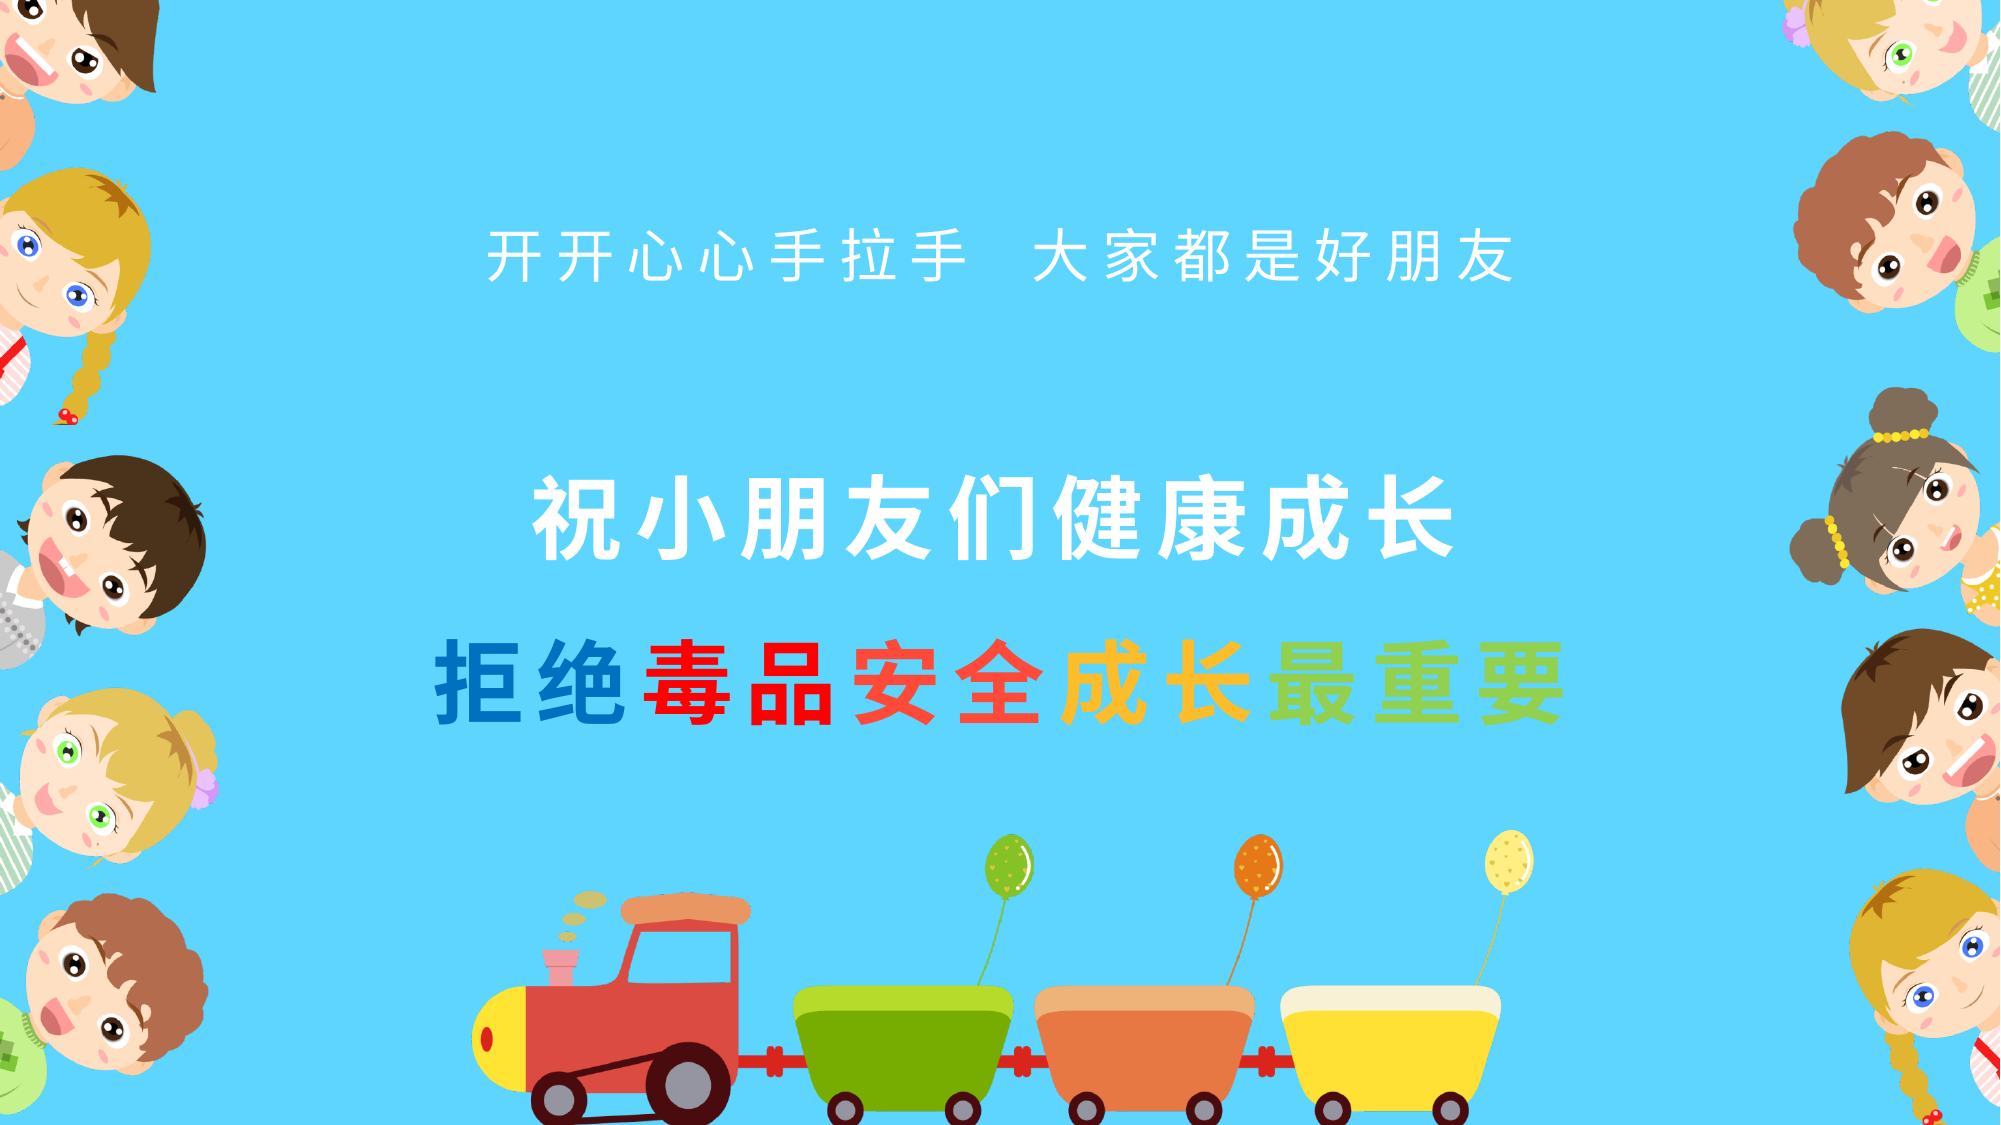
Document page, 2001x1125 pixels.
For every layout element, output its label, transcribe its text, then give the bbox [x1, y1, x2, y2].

text_box 祝小朋友们健康成长 拒绝毒品安全成长最重要 [345, 398, 1655, 743]
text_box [0, 0, 245, 1125]
text_box 开开心心手拉手 大家都是好朋友 [436, 212, 1564, 297]
picture [374, 562, 1625, 1125]
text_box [1754, 0, 2000, 1125]
